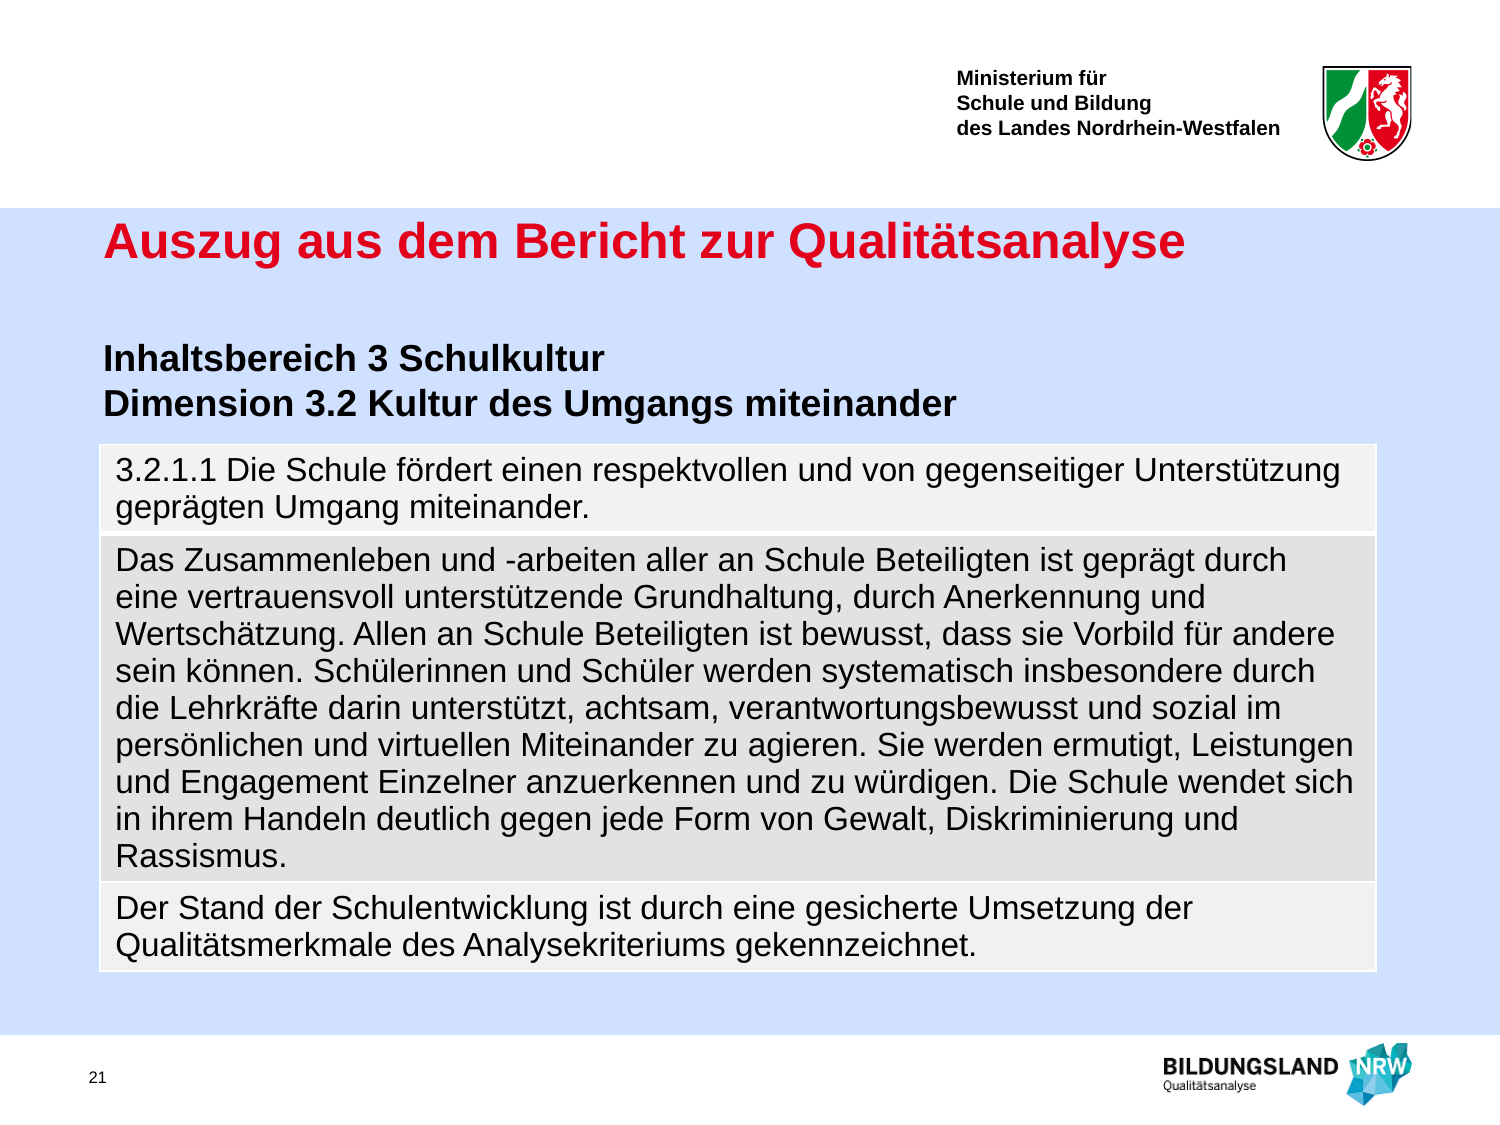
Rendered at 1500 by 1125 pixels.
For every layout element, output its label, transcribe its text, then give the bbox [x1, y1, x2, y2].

table_cell Der Stand der Schulentwicklung ist durch eine gesicherte Umsetzung der Qualitätsmerkmale des Analysekriteriums gekennzeichnet. [101, 883, 1375, 970]
table_header 3.2.1.1 Die Schule fördert einen respektvollen und von gegenseitiger Unterstützung geprägten Umgang miteinander. [101, 445, 1375, 531]
slide_number 21 [88, 1067, 136, 1124]
picture [1320, 66, 1412, 161]
table_cell Das Zusammenleben und -arbeiten aller an Schule Beteiligten ist geprägt durch eine vertrauensvoll unterstützende Grundhaltung, durch Anerkennung und Wertschätzung. Allen an Schule Beteiligten ist bewusst, dass sie Vorbild für andere sein können. Schülerinnen und Schüler werden systematisch insbesondere durch die Lehrkräfte darin unterstützt, achtsam, verantwortungsbewusst und sozial im persönlichen und virtuellen Miteinander zu agieren. Sie werden ermutigt, Leistungen und Engagement Einzelner anzuerkennen und zu würdigen. Die Schule wendet sich in ihrem Handeln deutlich gegen jede Form von Gewalt, Diskriminierung und Rassismus. [101, 536, 1375, 881]
text_box Auszug aus dem Bericht zur Qualitätsanalyse [88, 208, 1425, 277]
text_box Inhaltsbereich 3 Schulkultur Dimension 3.2 Kultur des Umgangs miteinander [88, 326, 1081, 431]
picture [1163, 1043, 1412, 1106]
